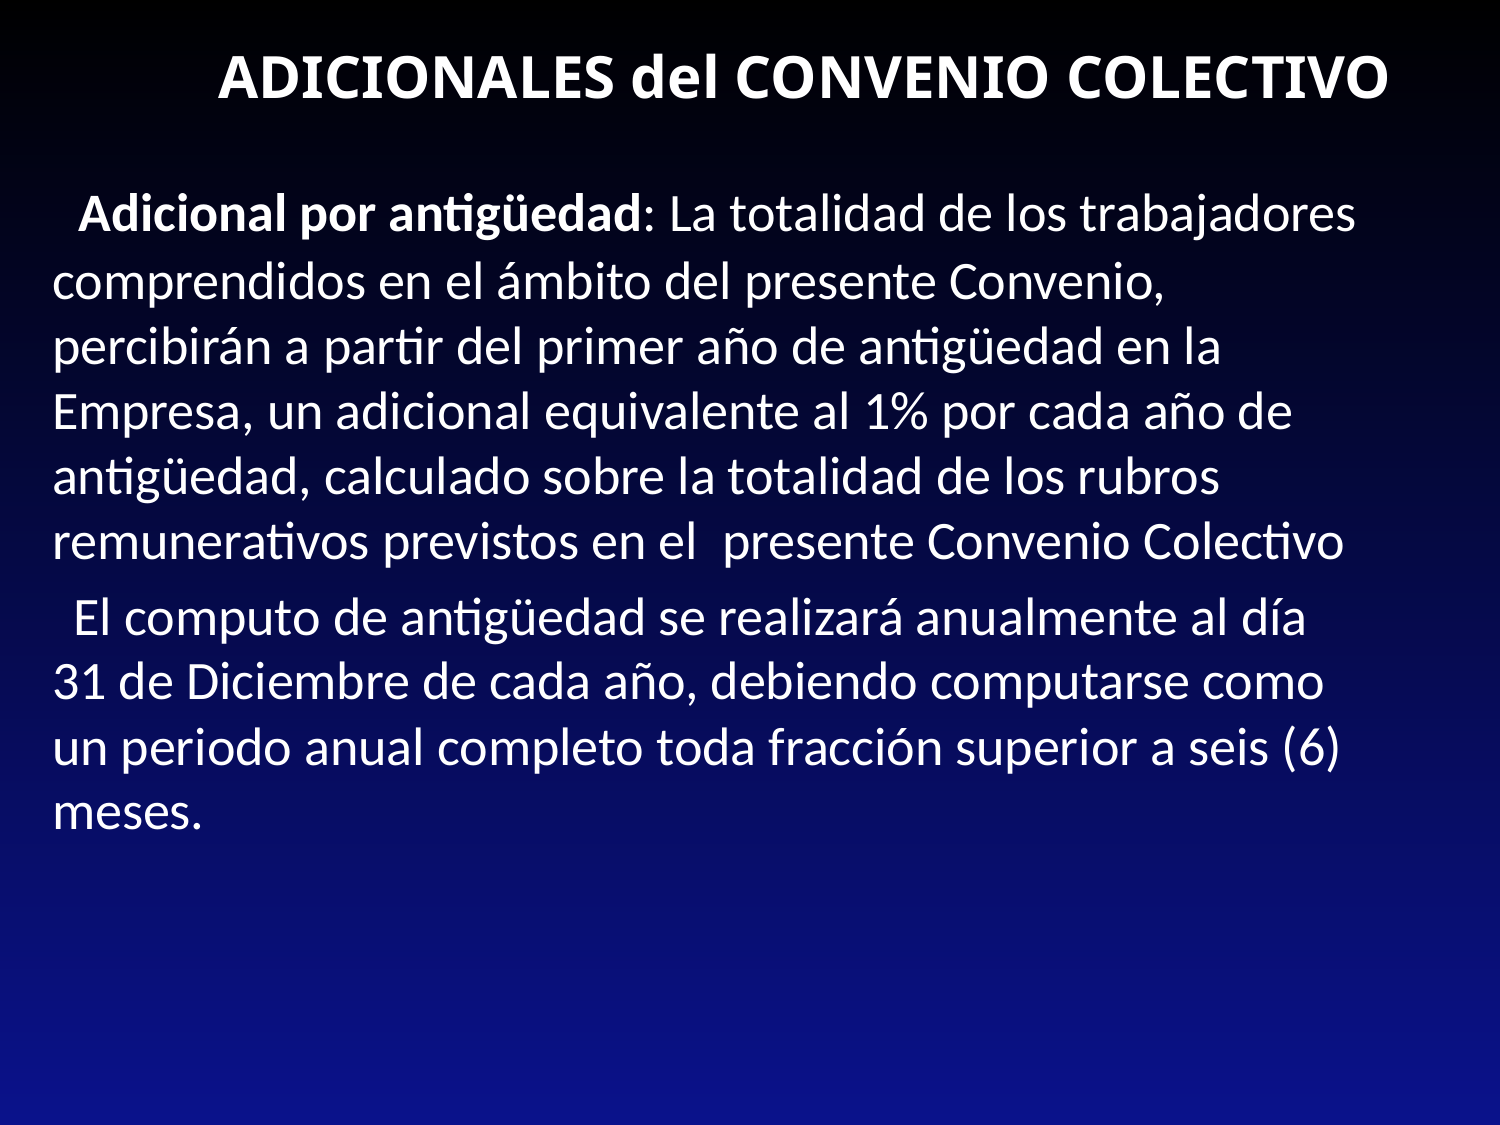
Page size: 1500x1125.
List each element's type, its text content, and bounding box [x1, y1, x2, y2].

list Adicional por antigüedad: La totalidad de los trabajadores comprendidos en el ámbito del presente Convenio, percibirán a partir del primer año de antigüedad en la Empresa, un adicional equivalente al 1% por cada año de antigüedad, calculado sobre la totalidad de los rubros remunerativos previstos en el presente Convenio Colectivo El computo de antigüedad se realizará anualmente al día 31 de Diciembre de cada año, debiendo computarse como un periodo anual completo toda fracción superior a seis (6) meses. [0, 161, 1376, 896]
title ADICIONALES del CONVENIO COLECTIVO [124, 39, 1500, 194]
